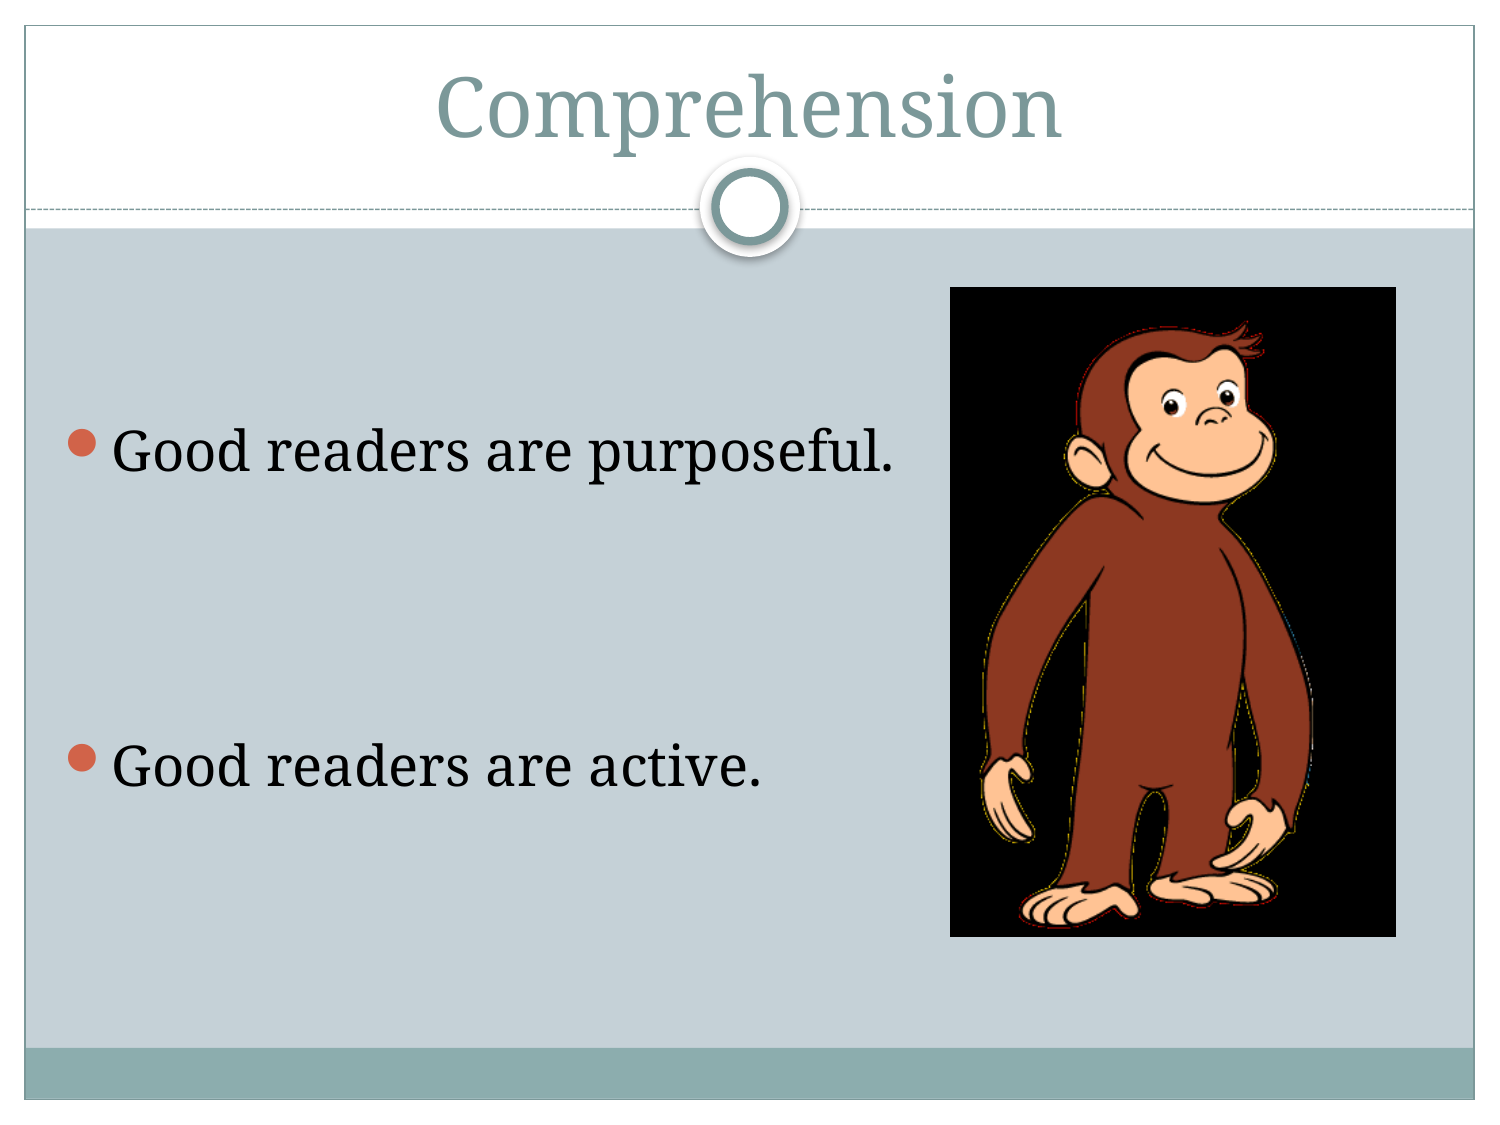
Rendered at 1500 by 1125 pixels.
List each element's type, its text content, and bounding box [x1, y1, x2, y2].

picture [949, 287, 1396, 937]
list Good readers are purposeful. Good readers are active. [49, 250, 1445, 1001]
title Comprehension [49, 37, 1450, 162]
